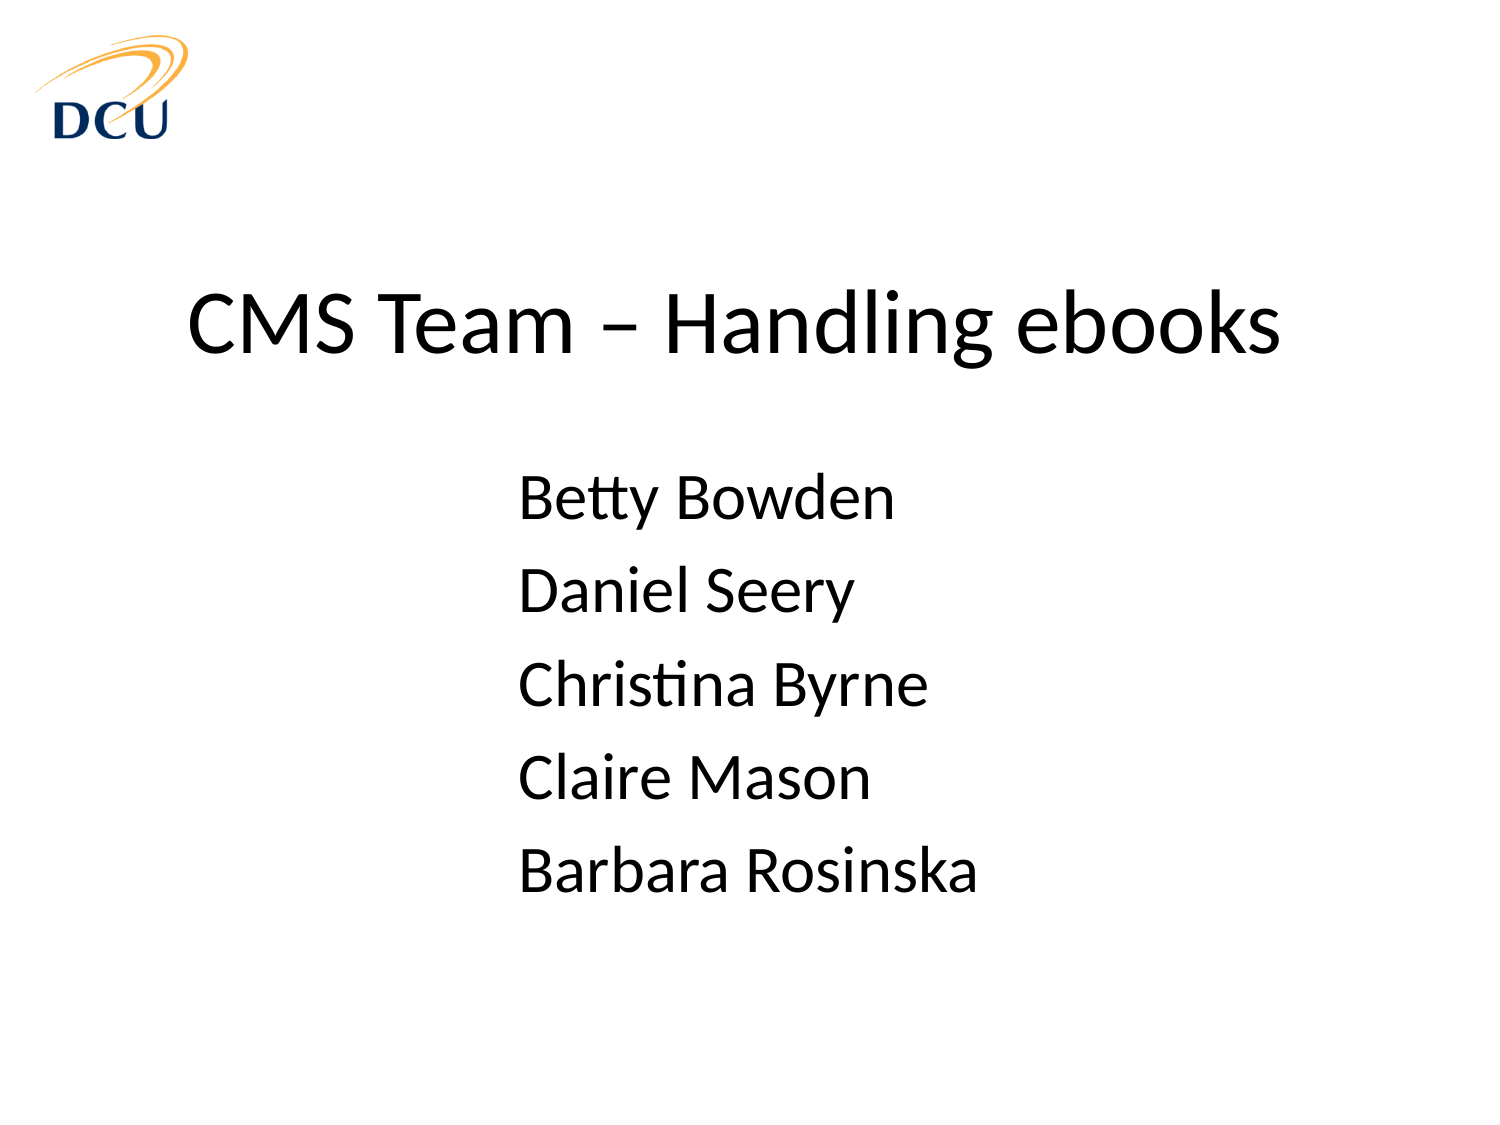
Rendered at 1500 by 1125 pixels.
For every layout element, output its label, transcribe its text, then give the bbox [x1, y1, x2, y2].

picture [34, 34, 188, 139]
title CMS Team – Handling ebooks [116, 198, 1355, 435]
text_box Betty Bowden Daniel Seery Christina Byrne Claire Mason Barbara Rosinska [503, 445, 1079, 953]
